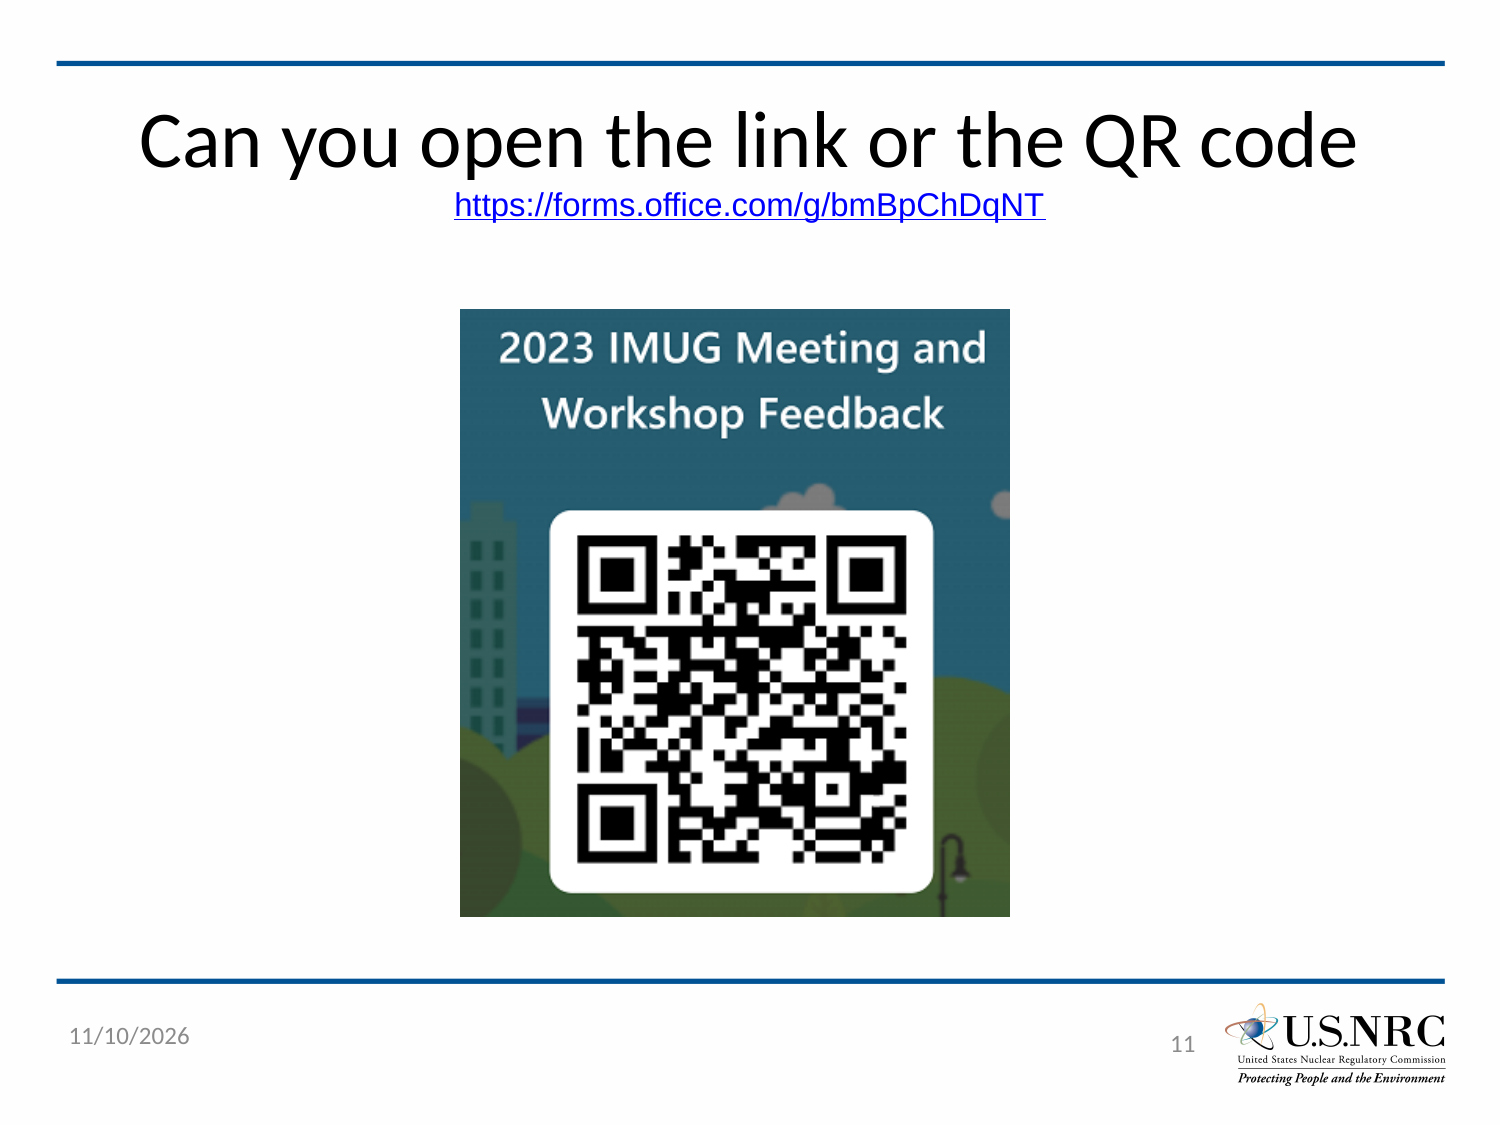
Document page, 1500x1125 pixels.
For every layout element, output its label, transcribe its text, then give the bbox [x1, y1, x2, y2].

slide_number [53, 1004, 404, 1065]
slide_number 11 [1030, 1012, 1211, 1073]
picture [0, 0, 1500, 1125]
title Can you open the link or the QR code https://forms.office.com/g/bmBpChDqNT [75, 45, 1425, 305]
